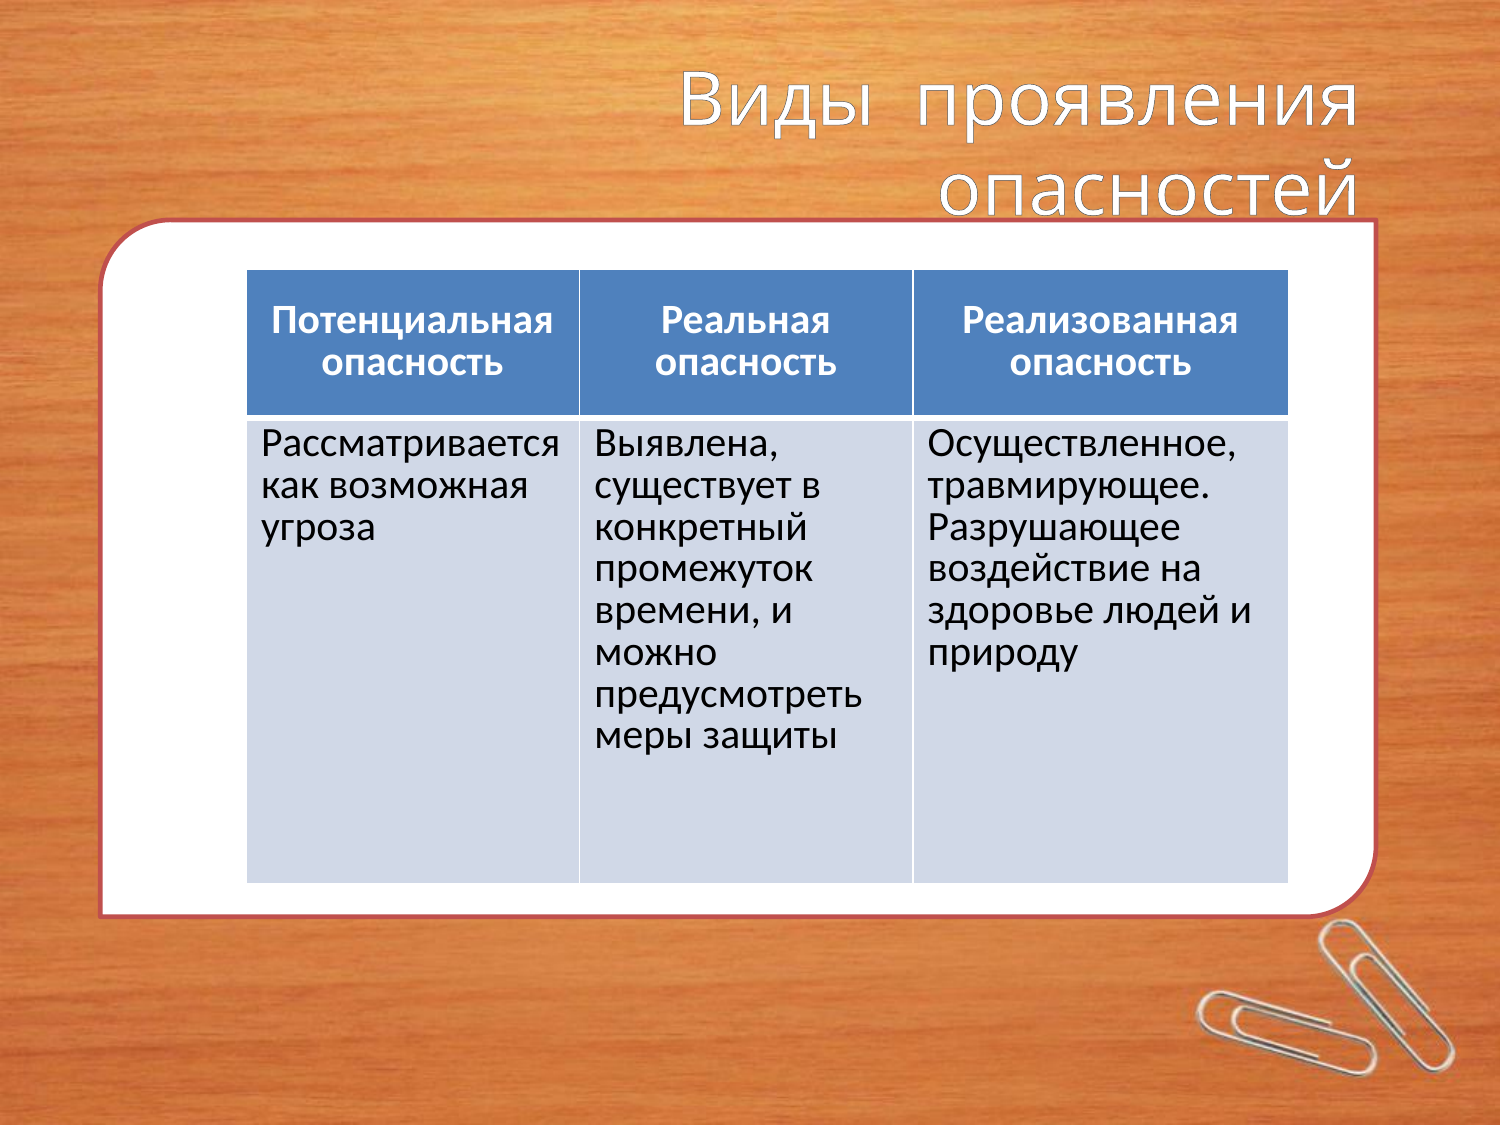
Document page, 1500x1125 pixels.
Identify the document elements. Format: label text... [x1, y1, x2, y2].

table_cell Рассматривается как возможная угроза [247, 421, 579, 883]
text_box Виды проявления опасностей [312, 42, 1376, 217]
table_header Реализованная опасность [914, 270, 1288, 415]
picture [0, 0, 1500, 1125]
table_header Потенциальная опасность [247, 270, 579, 415]
table_header Реальная опасность [580, 270, 912, 415]
table_cell Осуществленное, травмирующее. Разрушающее воздействие на здоровье людей и природу [914, 421, 1288, 883]
text_box [98, 217, 1379, 919]
table_cell Выявлена, существует в конкретный промежуток времени, и можно предусмотреть меры защиты [580, 421, 912, 883]
